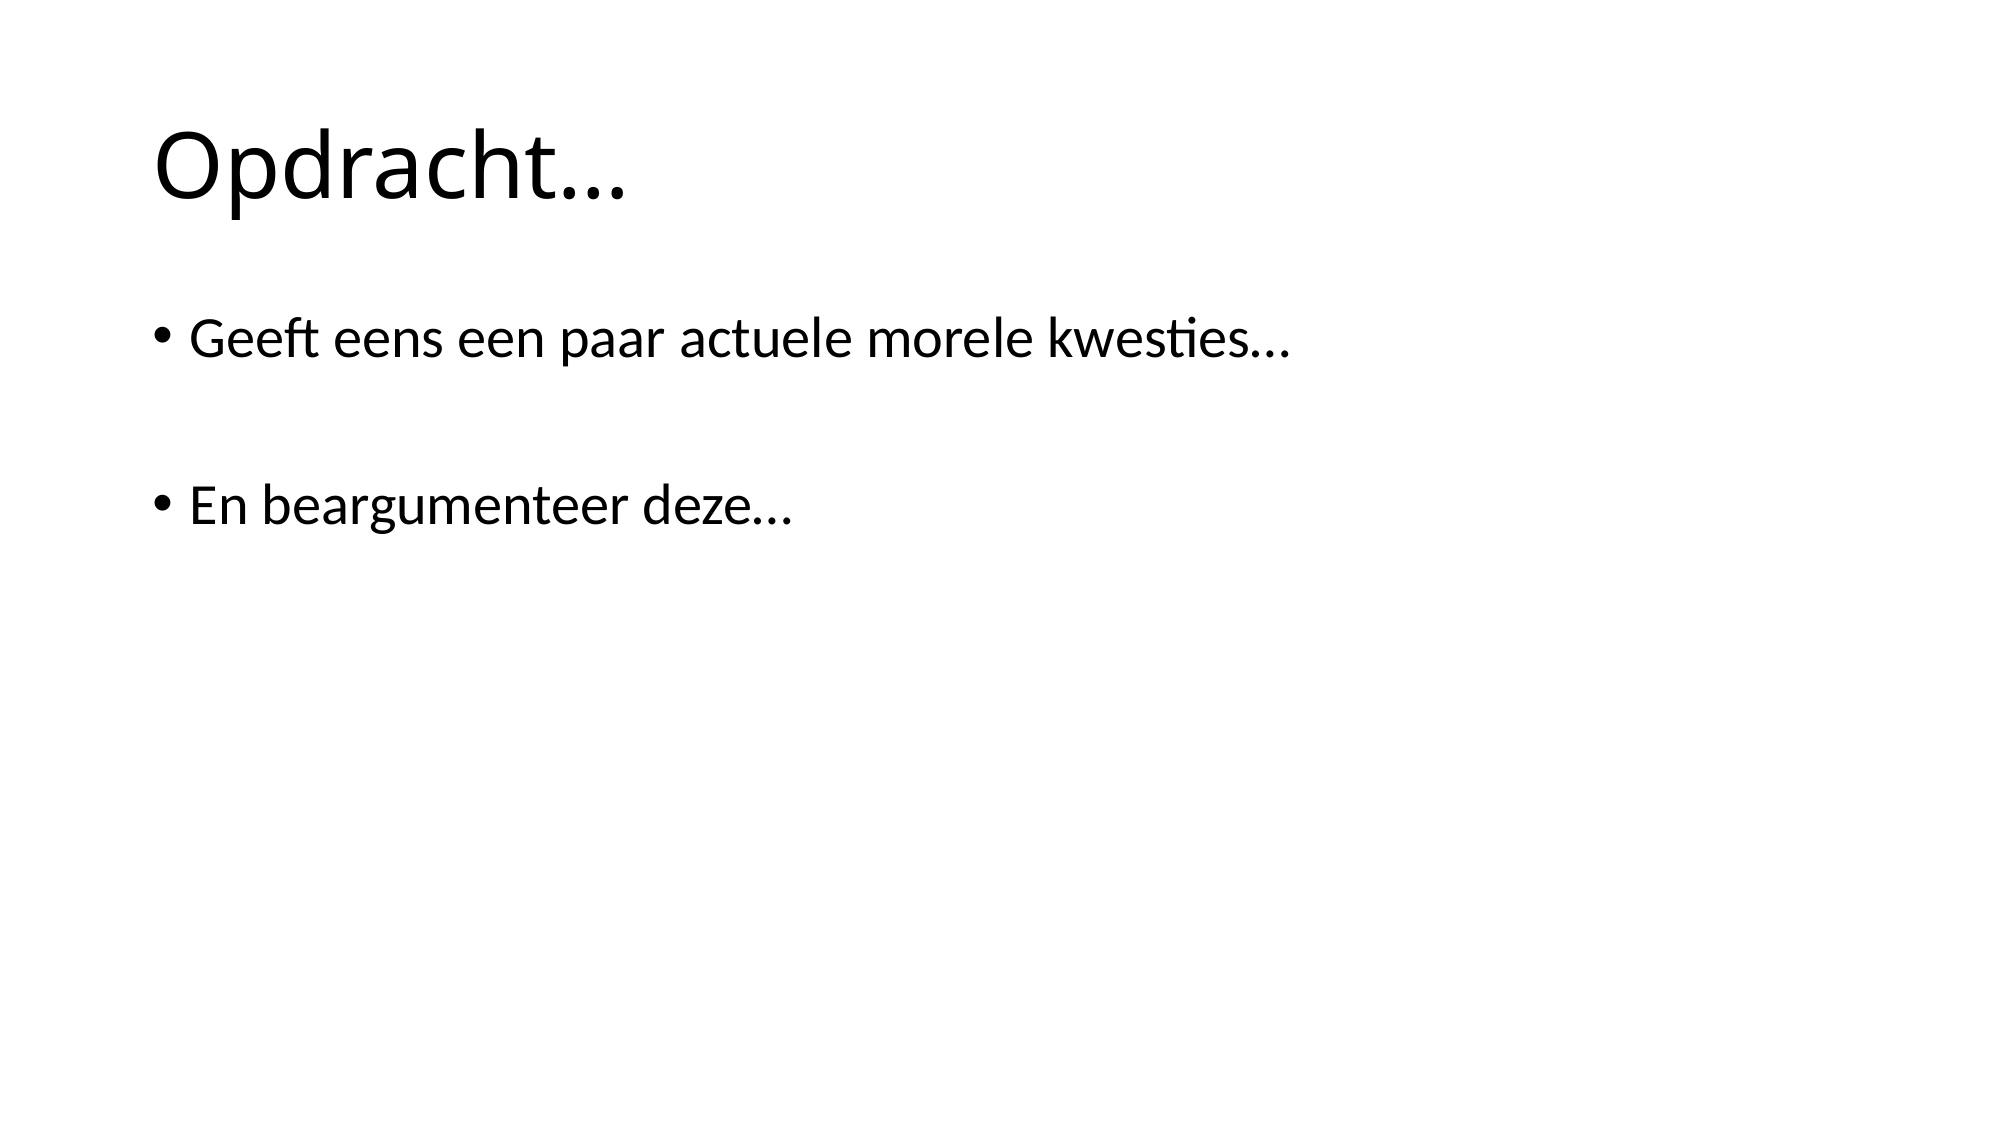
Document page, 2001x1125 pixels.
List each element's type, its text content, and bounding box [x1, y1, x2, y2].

list Geeft eens een paar actuele morele kwesties… En beargumenteer deze… [137, 299, 1863, 1014]
title Opdracht… [137, 59, 1863, 278]
